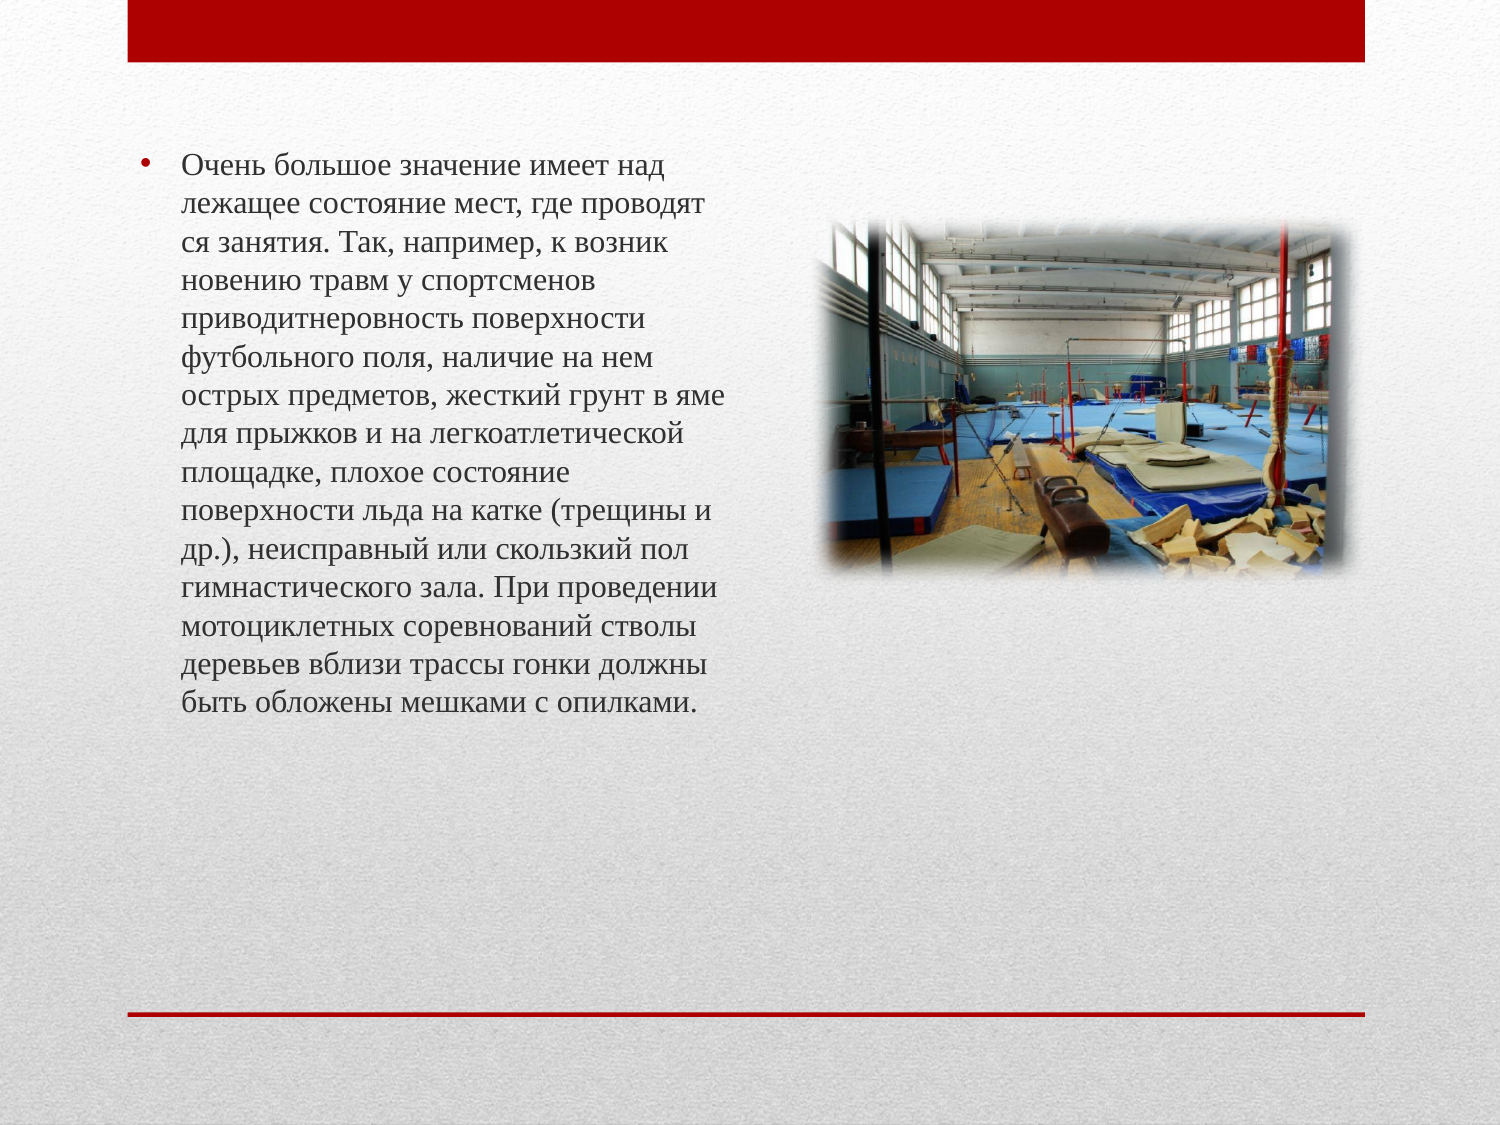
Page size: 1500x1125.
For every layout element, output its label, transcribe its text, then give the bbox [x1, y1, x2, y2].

list Очень большое значение имеет над­лежащее состояние мест, где проводят­ся занятия. Так, например, к возник­новению травм у спортсменов приводитнеровность поверхности футбольного поля, наличие на нем острых предме­тов, жесткий грунт в яме для прыжков и на легкоатлетической площадке, пло­хое состояние поверхности льда на катке (трещины и др.), неисправный или скользкий пол гимнастического зала. При проведении мотоциклетных сорев­нований стволы деревьев вблизи трас­сы гонки должны быть обложены меш­ками с опилками. [125, 112, 750, 750]
picture [808, 213, 1365, 587]
